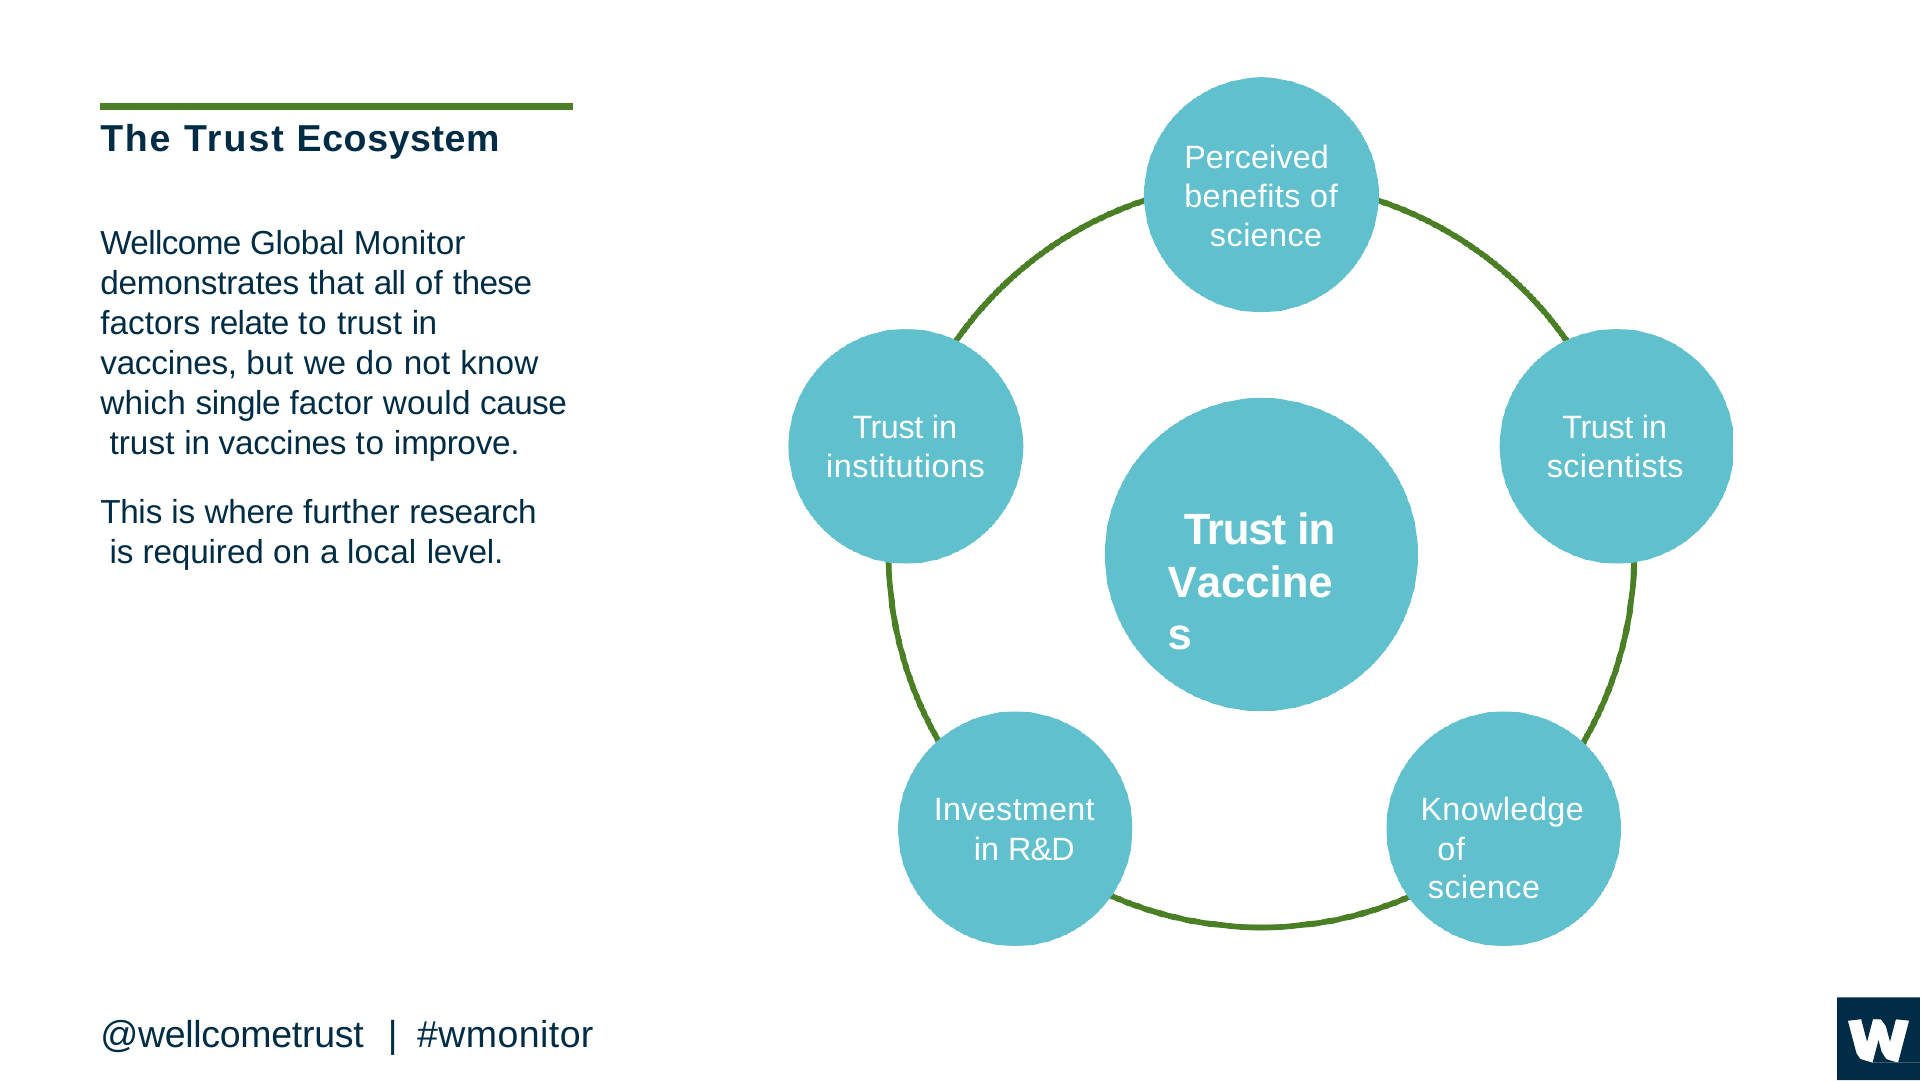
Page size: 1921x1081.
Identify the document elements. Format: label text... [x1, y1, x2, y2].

title The Trust Ecosystem [98, 112, 503, 219]
text_box Investment in R&D [932, 786, 1098, 867]
footer @wellcometrust | #wmonitor [98, 1010, 596, 1081]
text_box Wellcome Global Monitor demonstrates that all of these factors relate to trust in vaccines, but we do not know which single factor would cause trust in vaccines to improve. This is where further research is required on a local level. [98, 219, 570, 571]
text_box Perceived benefits of science [1181, 133, 1341, 253]
text_box Trust in institutions [823, 404, 988, 485]
text_box Knowledge of science [1418, 786, 1588, 906]
text_box [788, 77, 1734, 946]
text_box Trust in Vaccines [1165, 498, 1356, 659]
text_box Trust in scientists [1544, 404, 1687, 485]
